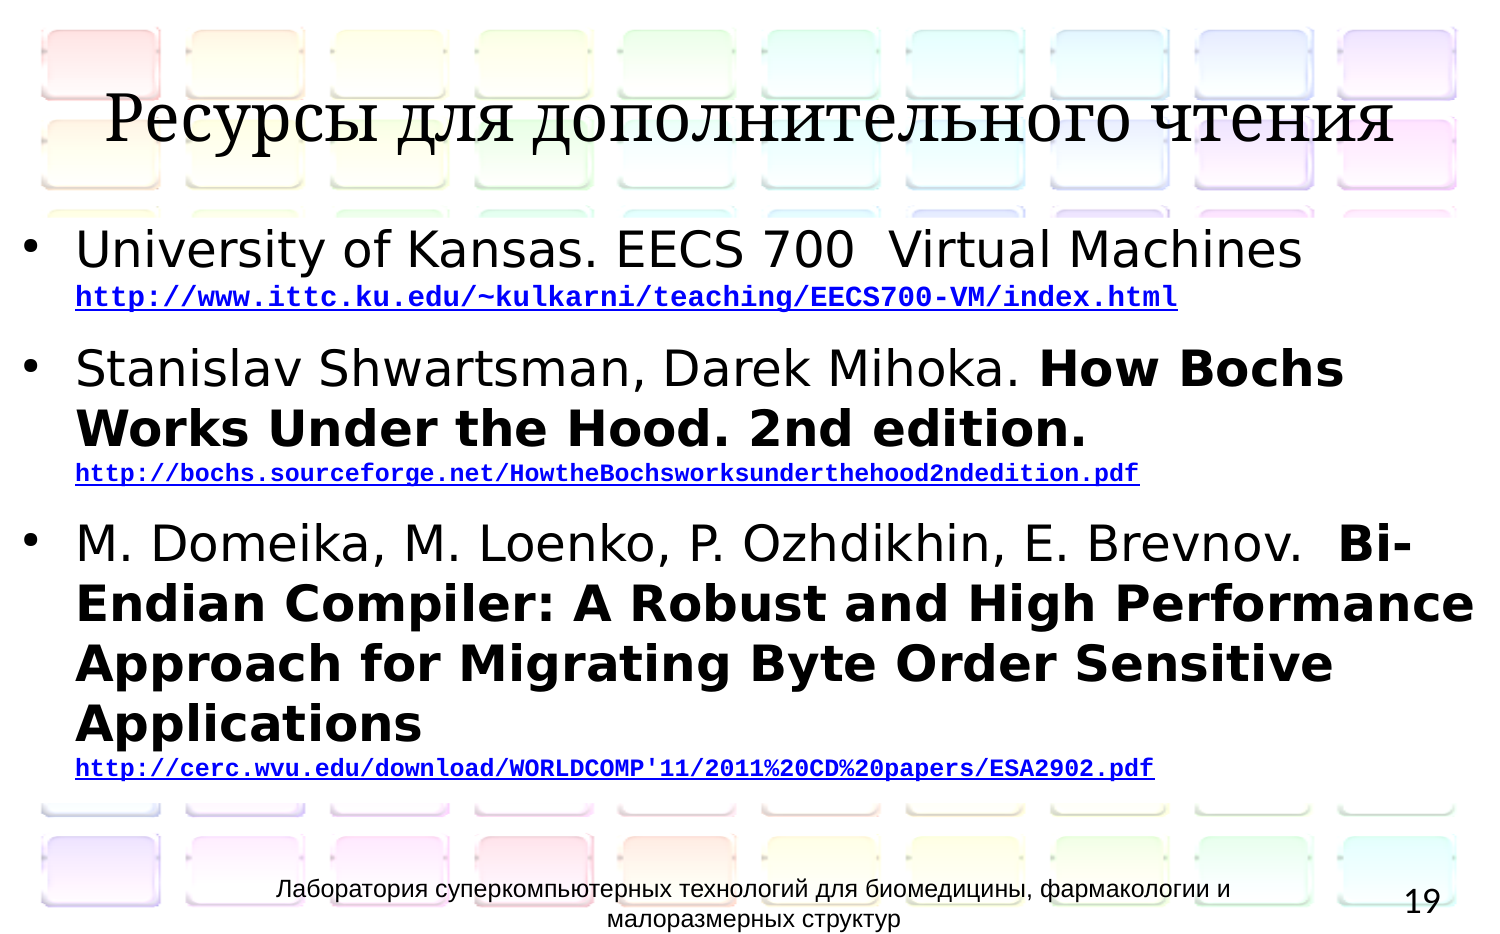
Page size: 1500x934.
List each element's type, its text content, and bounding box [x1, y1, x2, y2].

text_box Лаборатория суперкомпьютерных технологий для биомедицины, фармакологии и малоразмерных структур [171, 864, 1338, 915]
picture [0, 0, 1500, 934]
list University of Kansas. EECS 700 Virtual Machines http://www.ittc.ku.edu/~kulkarni/teaching/EECS700-VM/index.html Stanislav Shwartsman, Darek Mihoka. How Bochs Works Under the Hood. 2nd edition. http://bochs.sourceforge.net/HowtheBochsworksunderthehood2ndedition.pdf M. Domeika, M. Loenko, P. Ozhdikhin, E. Brevnov. Bi-Endian Compiler: A Robust and High Performance Approach for Migrating Byte Order Sensitive Applications http://cerc.wvu.edu/download/WORLDCOMP'11/2011%20CD%20papers/ESA2902.pdf [4, 217, 1500, 804]
title Ресурсы для дополнительного чтения [75, 37, 1425, 193]
text_box 19 [1387, 868, 1473, 918]
